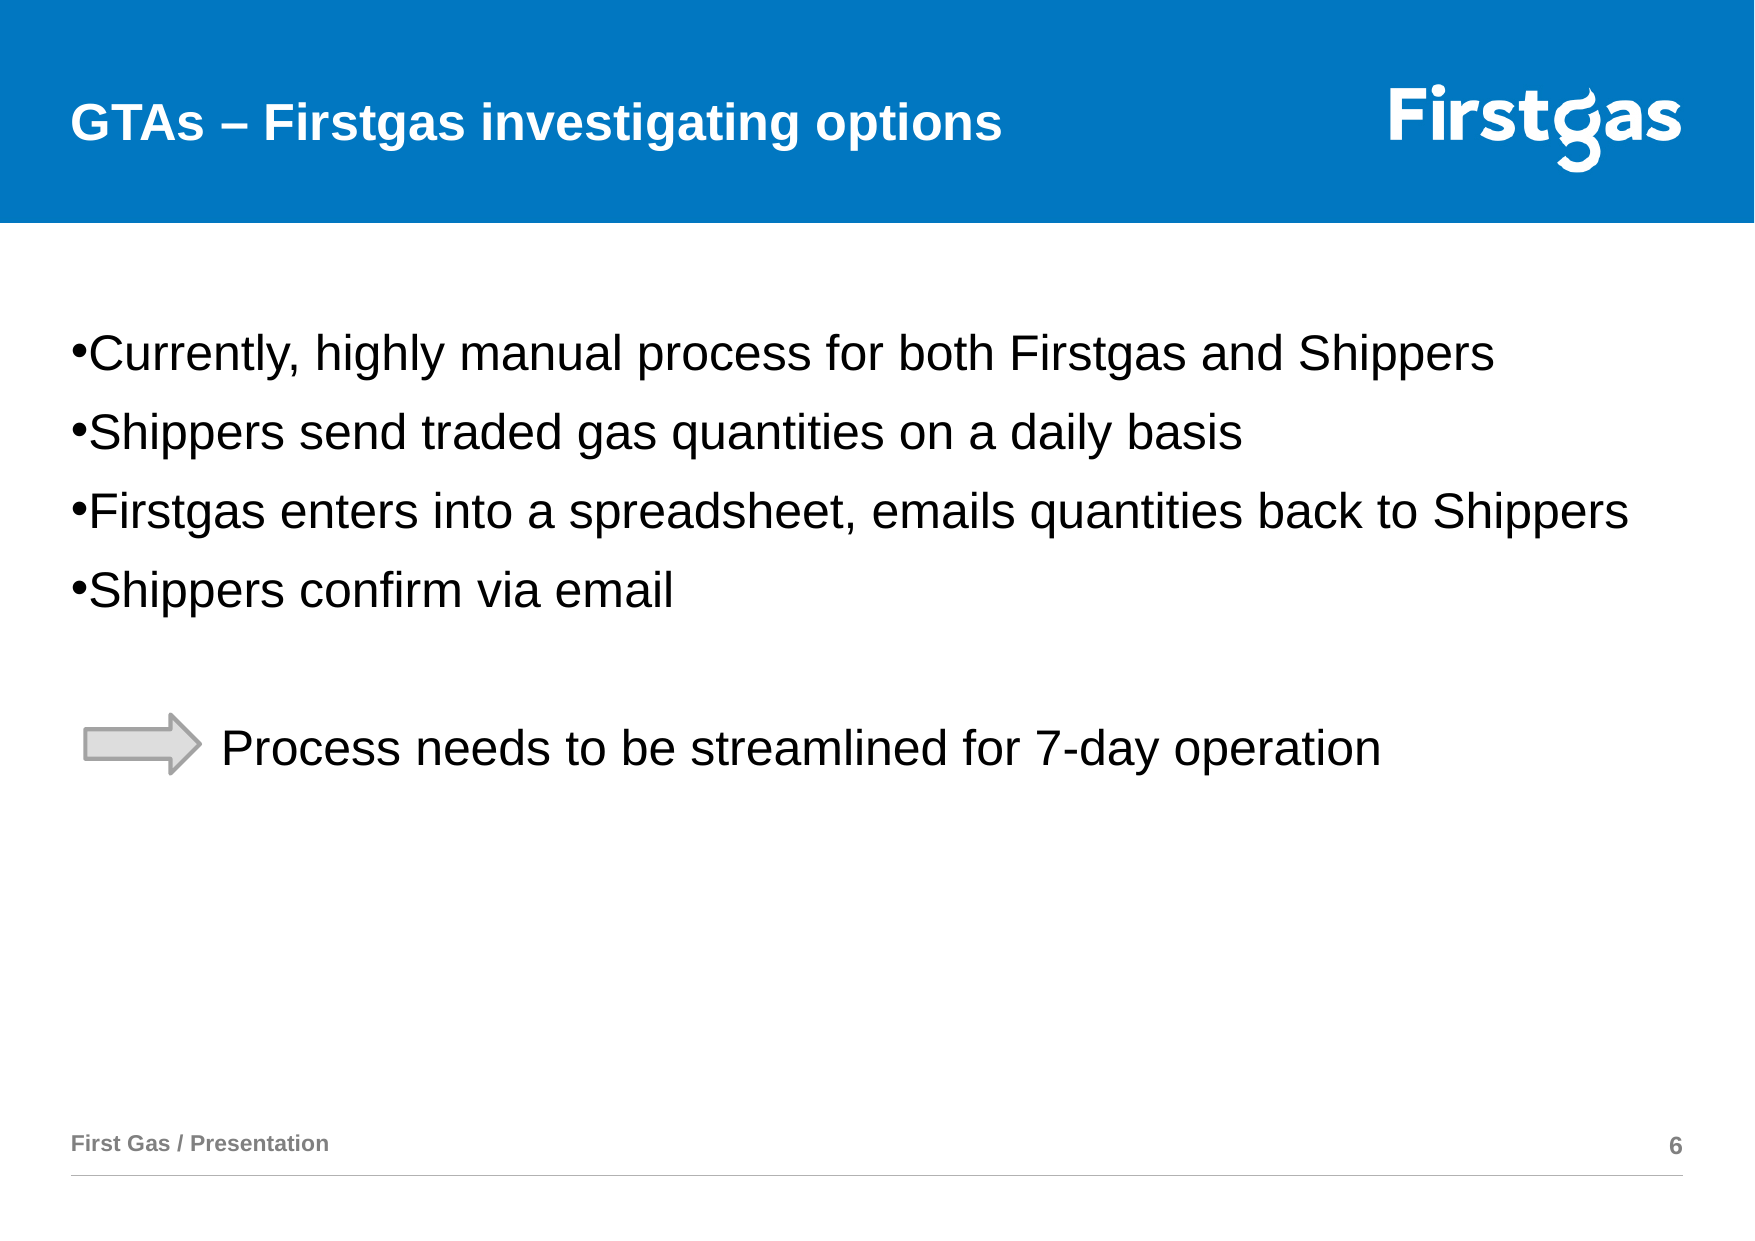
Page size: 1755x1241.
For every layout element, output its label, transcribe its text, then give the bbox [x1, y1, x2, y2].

slide_number 6 [1624, 1128, 1684, 1161]
list Currently, highly manual process for both Firstgas and Shippers Shippers send traded gas quantities on a daily basis Firstgas enters into a spreadsheet, emails quantities back to Shippers Shippers confirm via email Process needs to be streamlined for 7-day operation [70, 312, 1684, 1081]
picture [0, 0, 1755, 1241]
title GTAs – Firstgas investigating options [70, 88, 1684, 148]
text_box [83, 712, 203, 776]
footer First Gas / Presentation [70, 1128, 1607, 1161]
